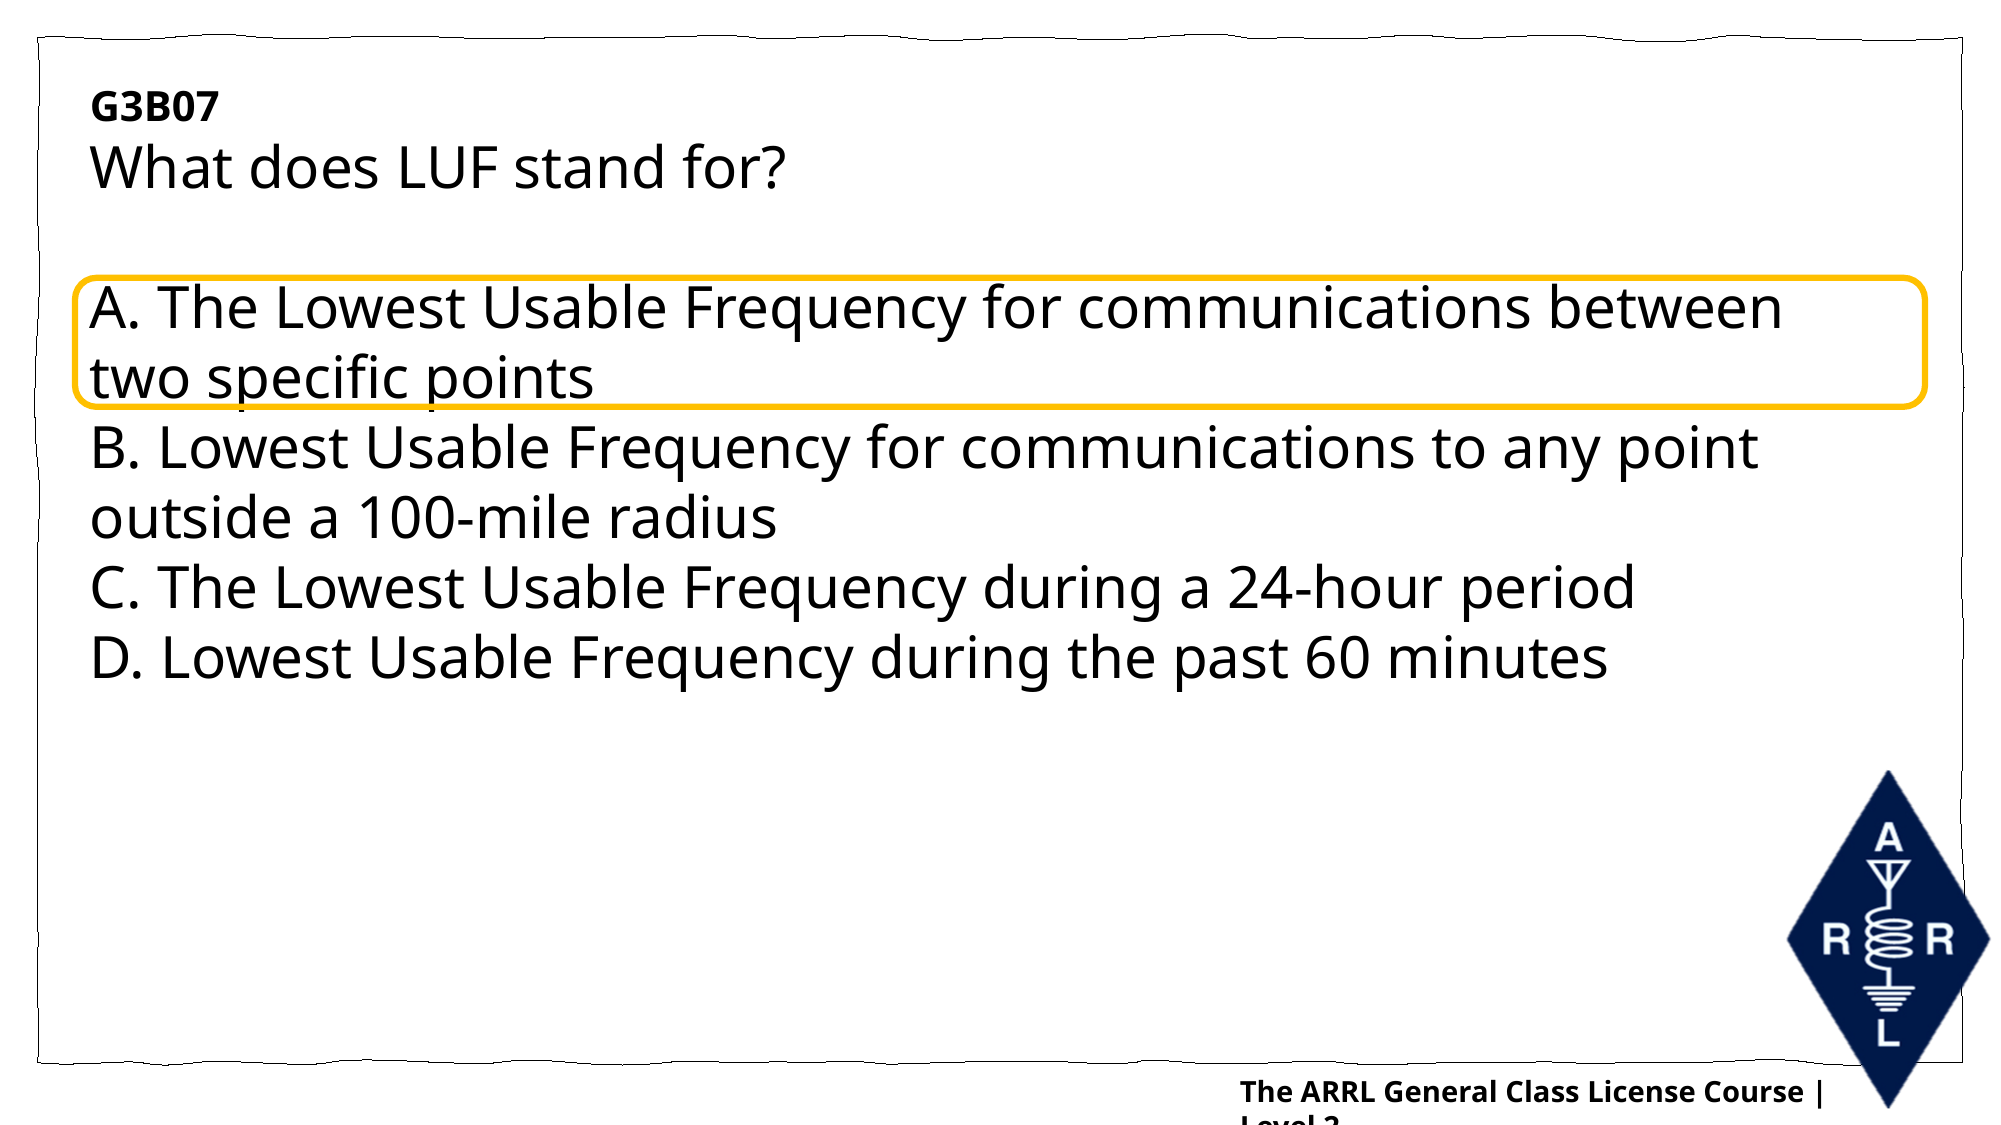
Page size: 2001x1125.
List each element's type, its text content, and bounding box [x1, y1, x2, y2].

text_box G3B07 What does LUF stand for? A. The Lowest Usable Frequency for communications between two specific points B. Lowest Usable Frequency for communications to any point outside a 100-mile radius C. The Lowest Usable Frequency during a 24-hour period D. Lowest Usable Frequency during the past 60 minutes [75, 395, 1850, 698]
picture [1773, 752, 1999, 1125]
text_box G3B07 What does LUF stand for? A. The Lowest Usable Frequency for communications between two specific points B. Lowest Usable Frequency for communications to any point outside a 100-mile radius C. The Lowest Usable Frequency during a 24-hour period D. Lowest Usable Frequency during the past 60 minutes [75, 72, 1850, 290]
text_box [73, 276, 1927, 408]
